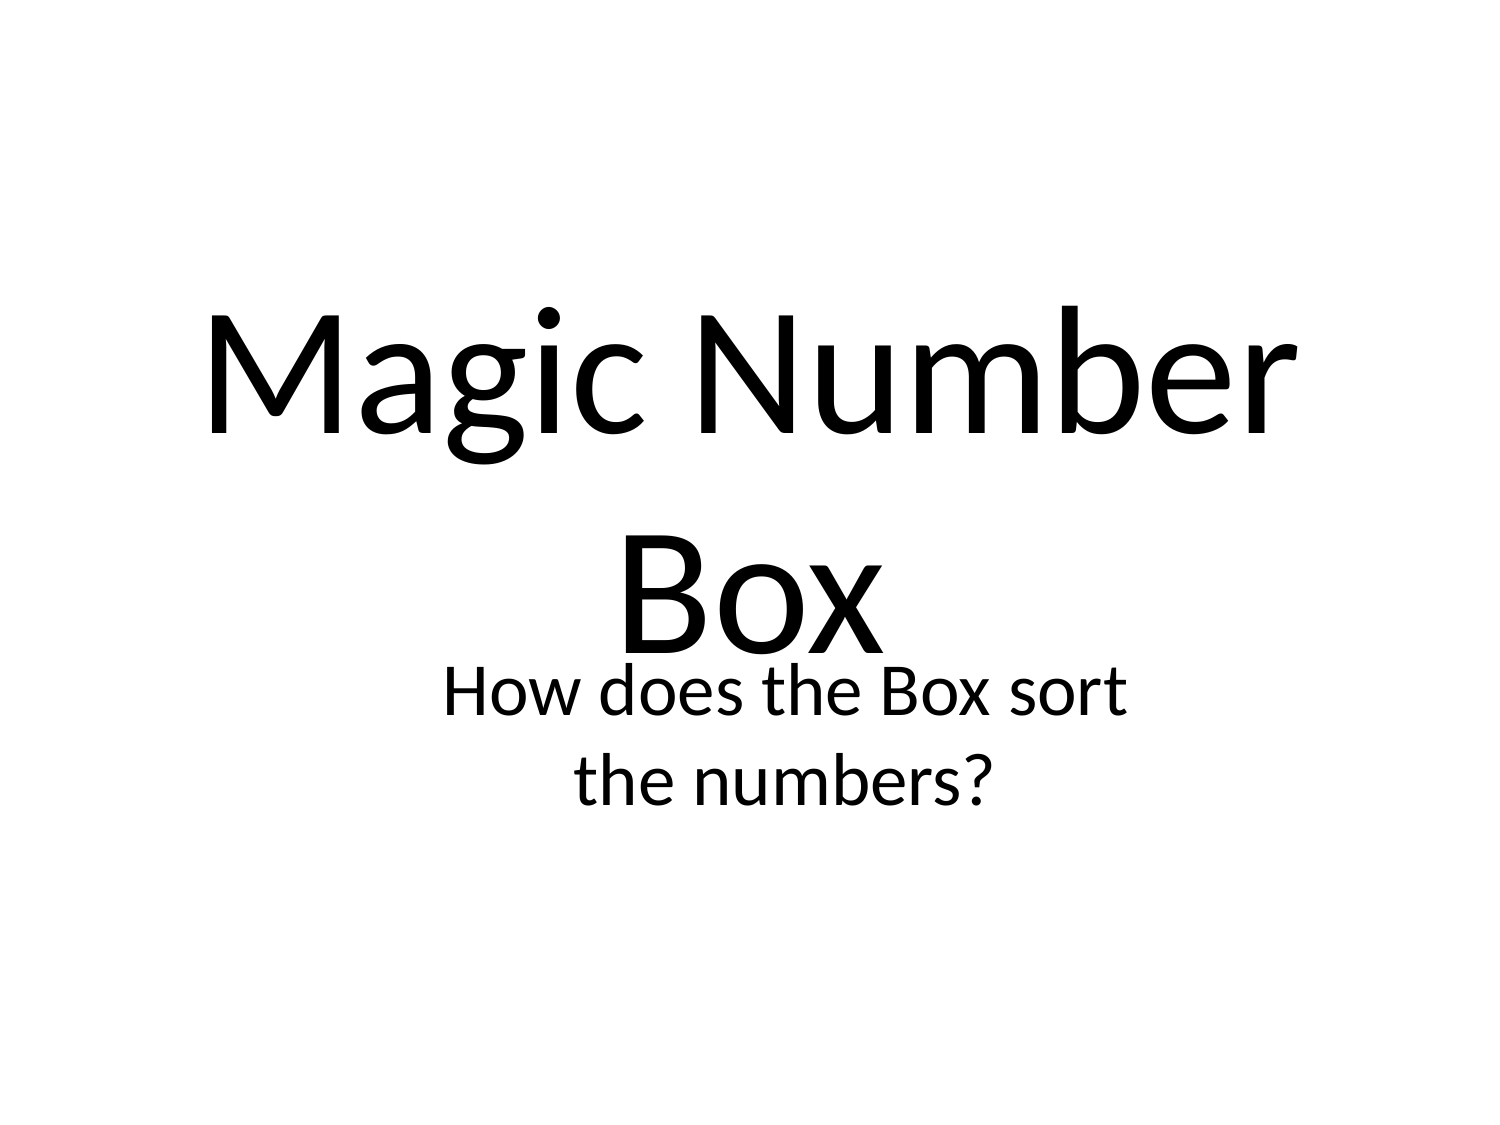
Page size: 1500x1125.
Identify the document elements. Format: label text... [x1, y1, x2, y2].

title Magic Number Box [112, 349, 1388, 591]
text_box How does the Box sort the numbers? [395, 633, 1176, 829]
